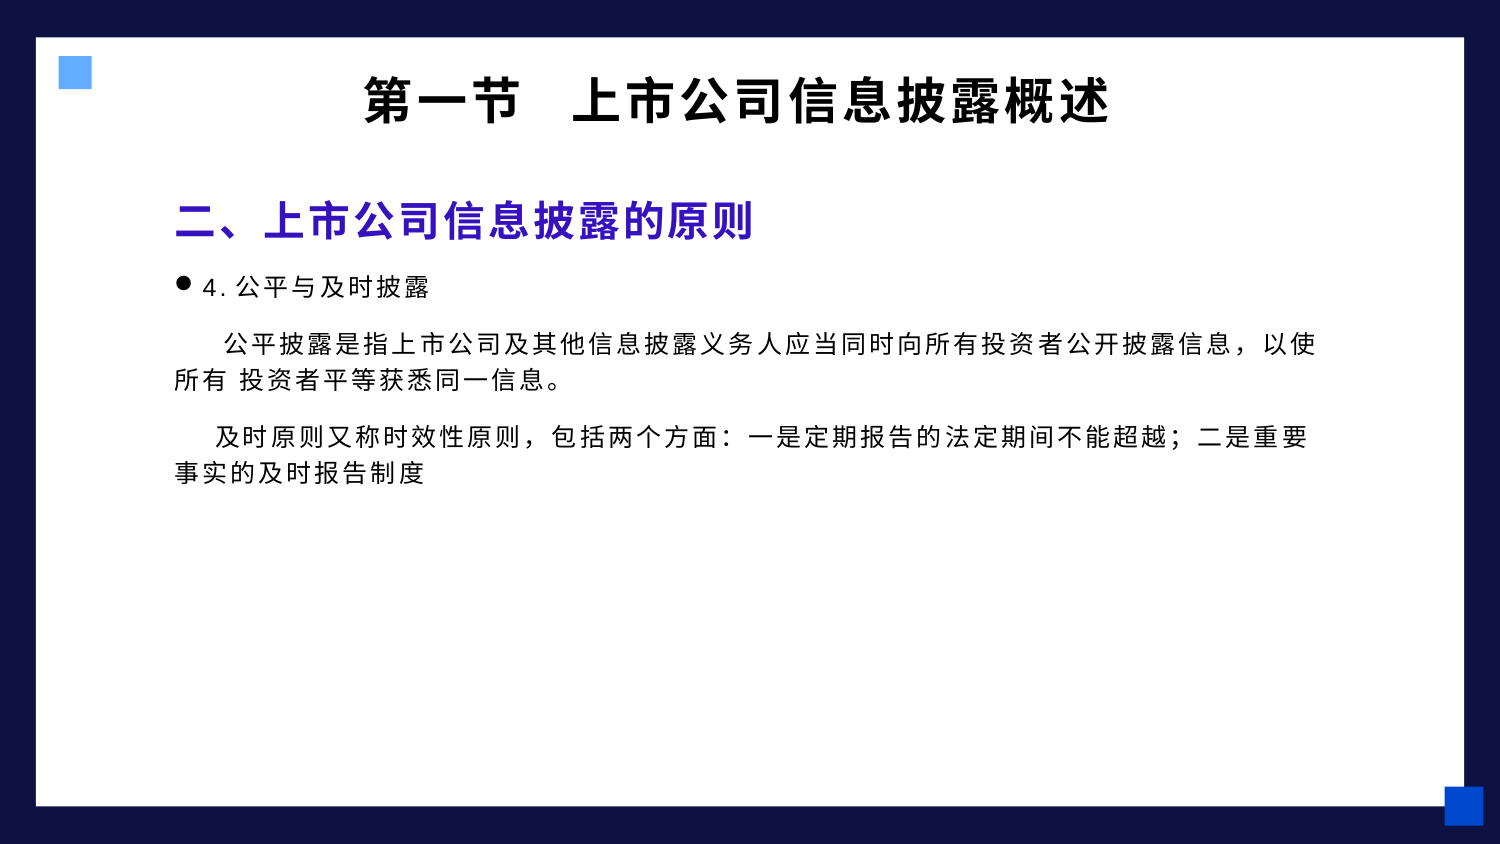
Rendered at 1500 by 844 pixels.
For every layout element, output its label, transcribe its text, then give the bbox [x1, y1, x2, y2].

title 第一节 上市公司信息披露概述 [141, 48, 1327, 138]
list 二、上市公司信息披露的原则 4.公平与及时披露 公平披露是指上市公司及其他信息披露义务人应当同时向所有投资者公开披露信息，以使所有 投资者平等获悉同一信息。 及时原则又称时效性原则，包括两个方面：一是定期报告的法定期间不能超越；二是重要事实的及时报告制度 [157, 179, 1343, 604]
